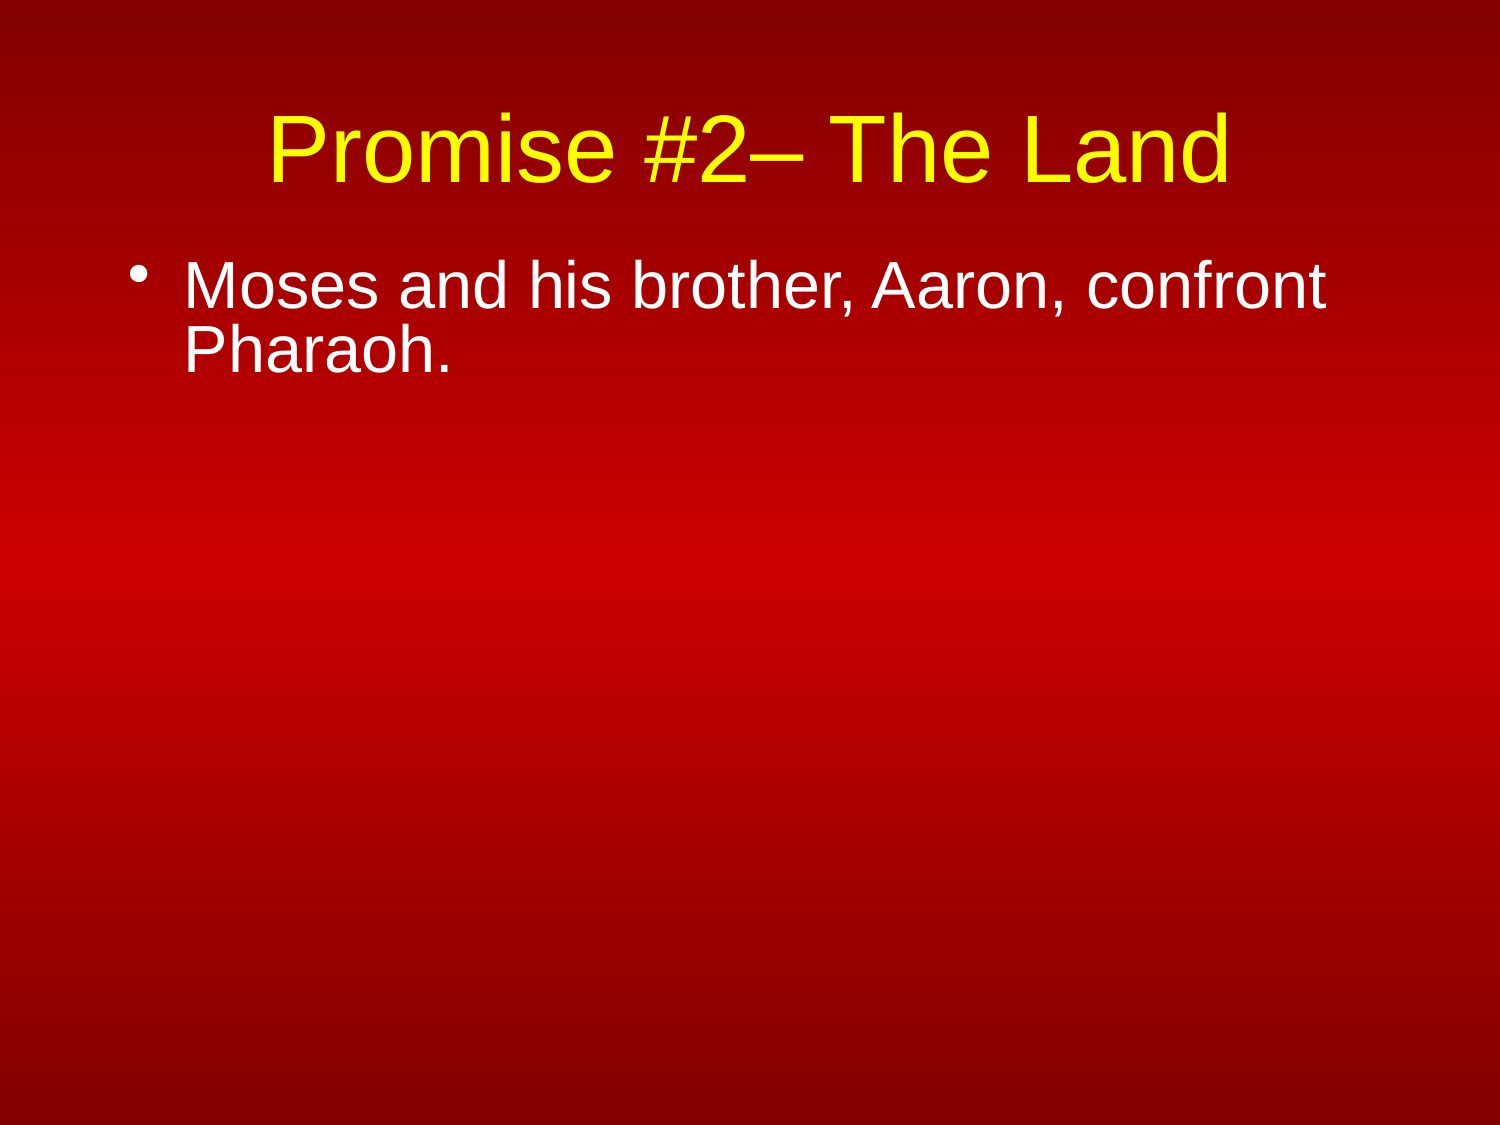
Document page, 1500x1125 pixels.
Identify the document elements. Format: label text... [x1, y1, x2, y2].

list Moses and his brother, Aaron, confront Pharaoh. [112, 249, 1388, 388]
title Promise #2– The Land [37, 50, 1463, 238]
